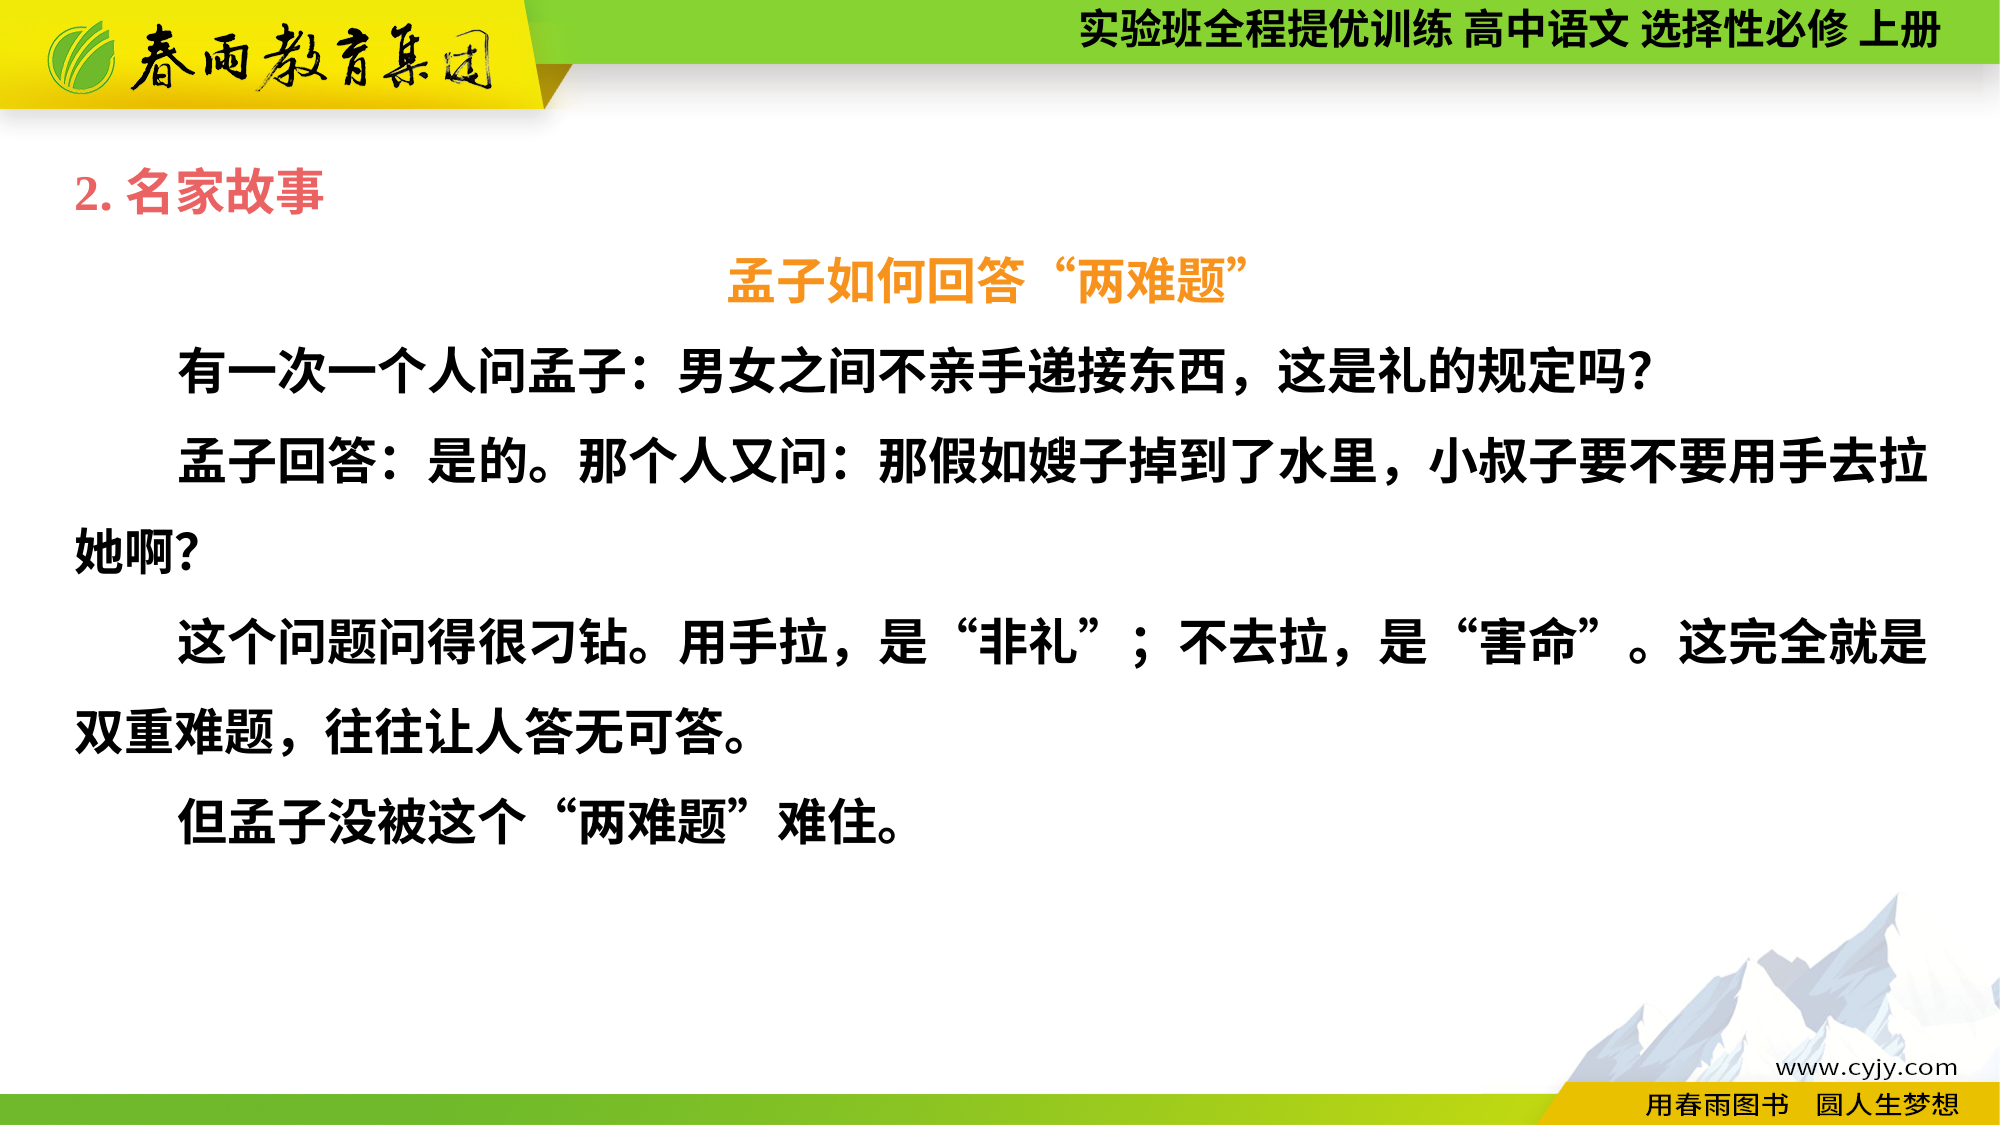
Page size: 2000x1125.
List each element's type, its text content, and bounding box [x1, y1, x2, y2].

list 2.名家故事 孟子如何回答“两难题” 有一次一个人问孟子：男女之间不亲手递接东西，这是礼的规定吗？ 孟子回答：是的。那个人又问：那假如嫂子掉到了水里，小叔子要不要用手去拉她啊？ 这个问题问得很刁钻。用手拉，是“非礼”；不去拉，是“害命”。这完全就是双重难题，往往让人答无可答。 但孟子没被这个“两难题”难住。 [59, 122, 1944, 865]
picture [0, 0, 2000, 1125]
